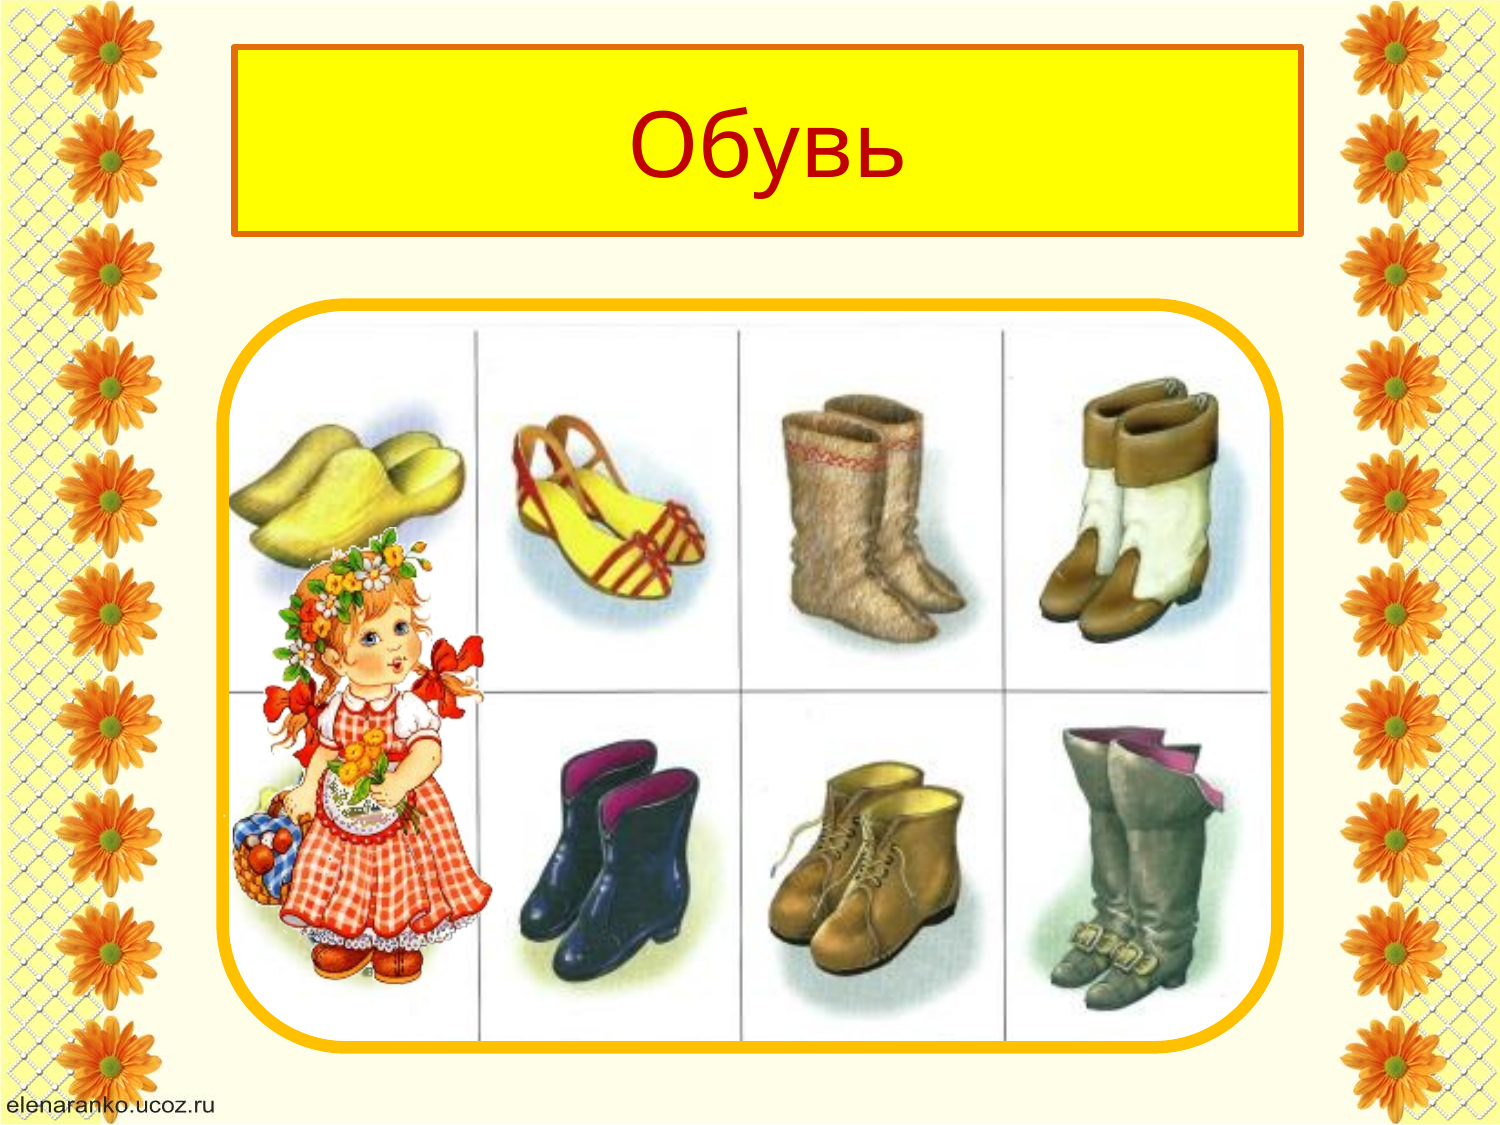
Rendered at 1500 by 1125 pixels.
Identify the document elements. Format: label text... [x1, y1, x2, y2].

picture [0, 0, 1500, 1125]
title Обувь [234, 46, 1301, 235]
